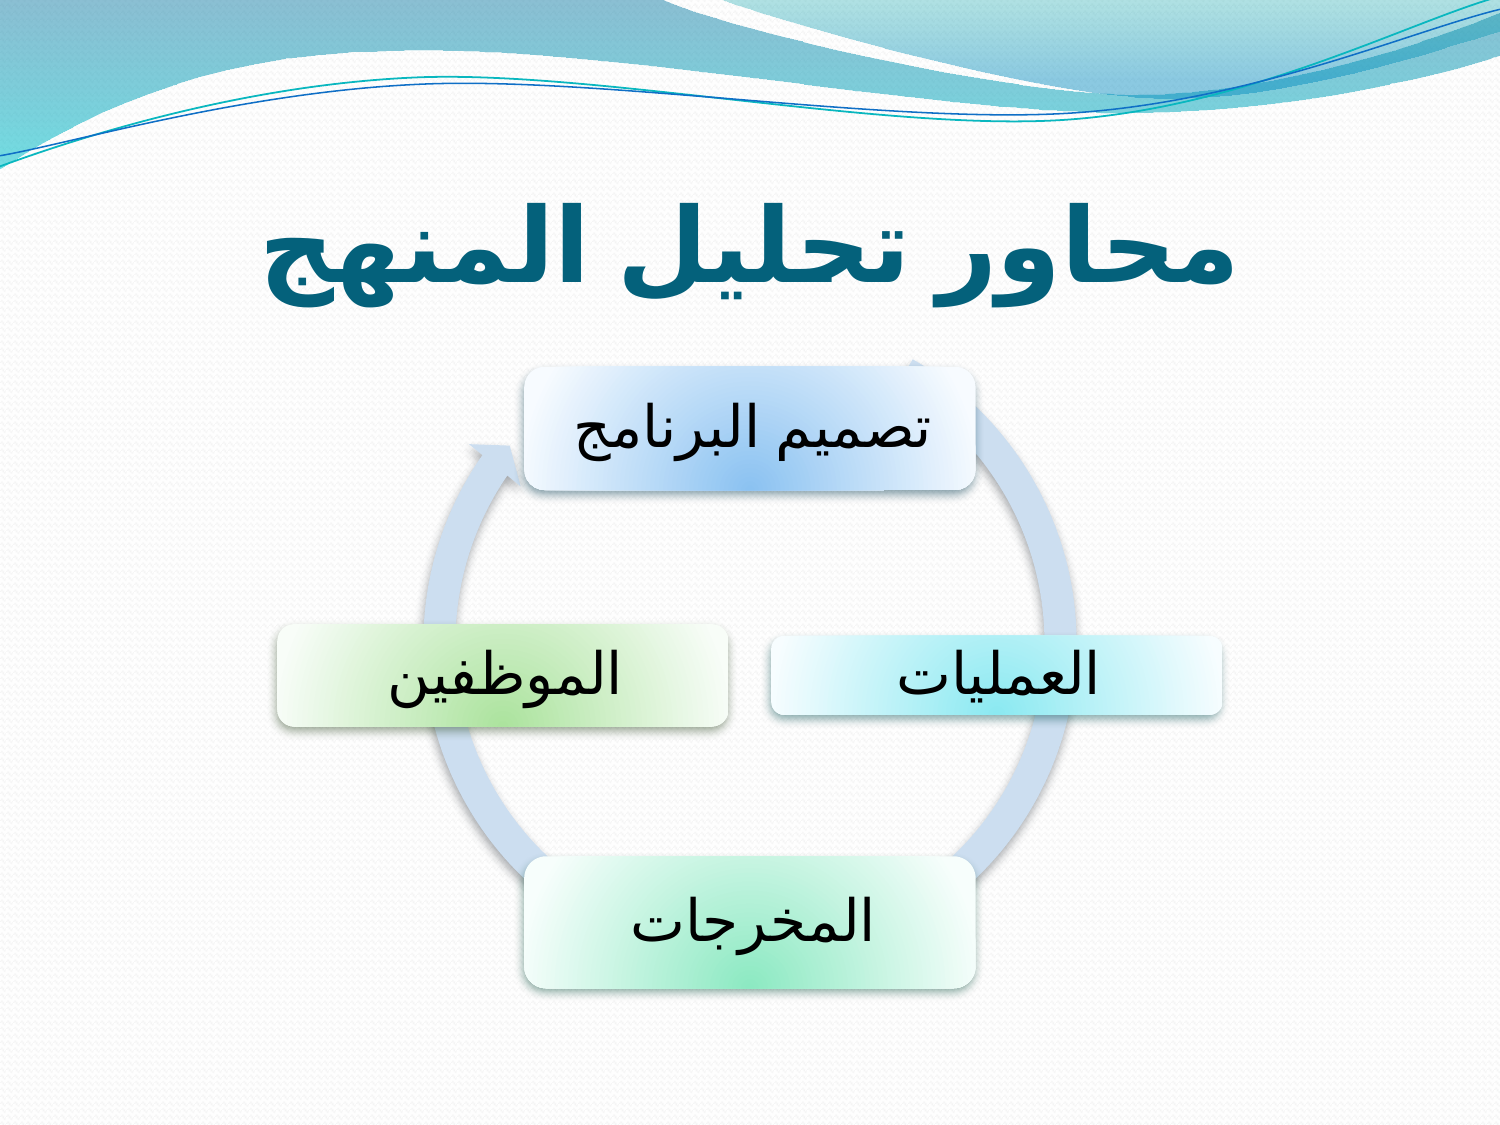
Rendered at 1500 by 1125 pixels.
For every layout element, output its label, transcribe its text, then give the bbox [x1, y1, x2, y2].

title محاور تحليل المنهج [75, 115, 1425, 303]
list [74, 317, 1426, 1038]
